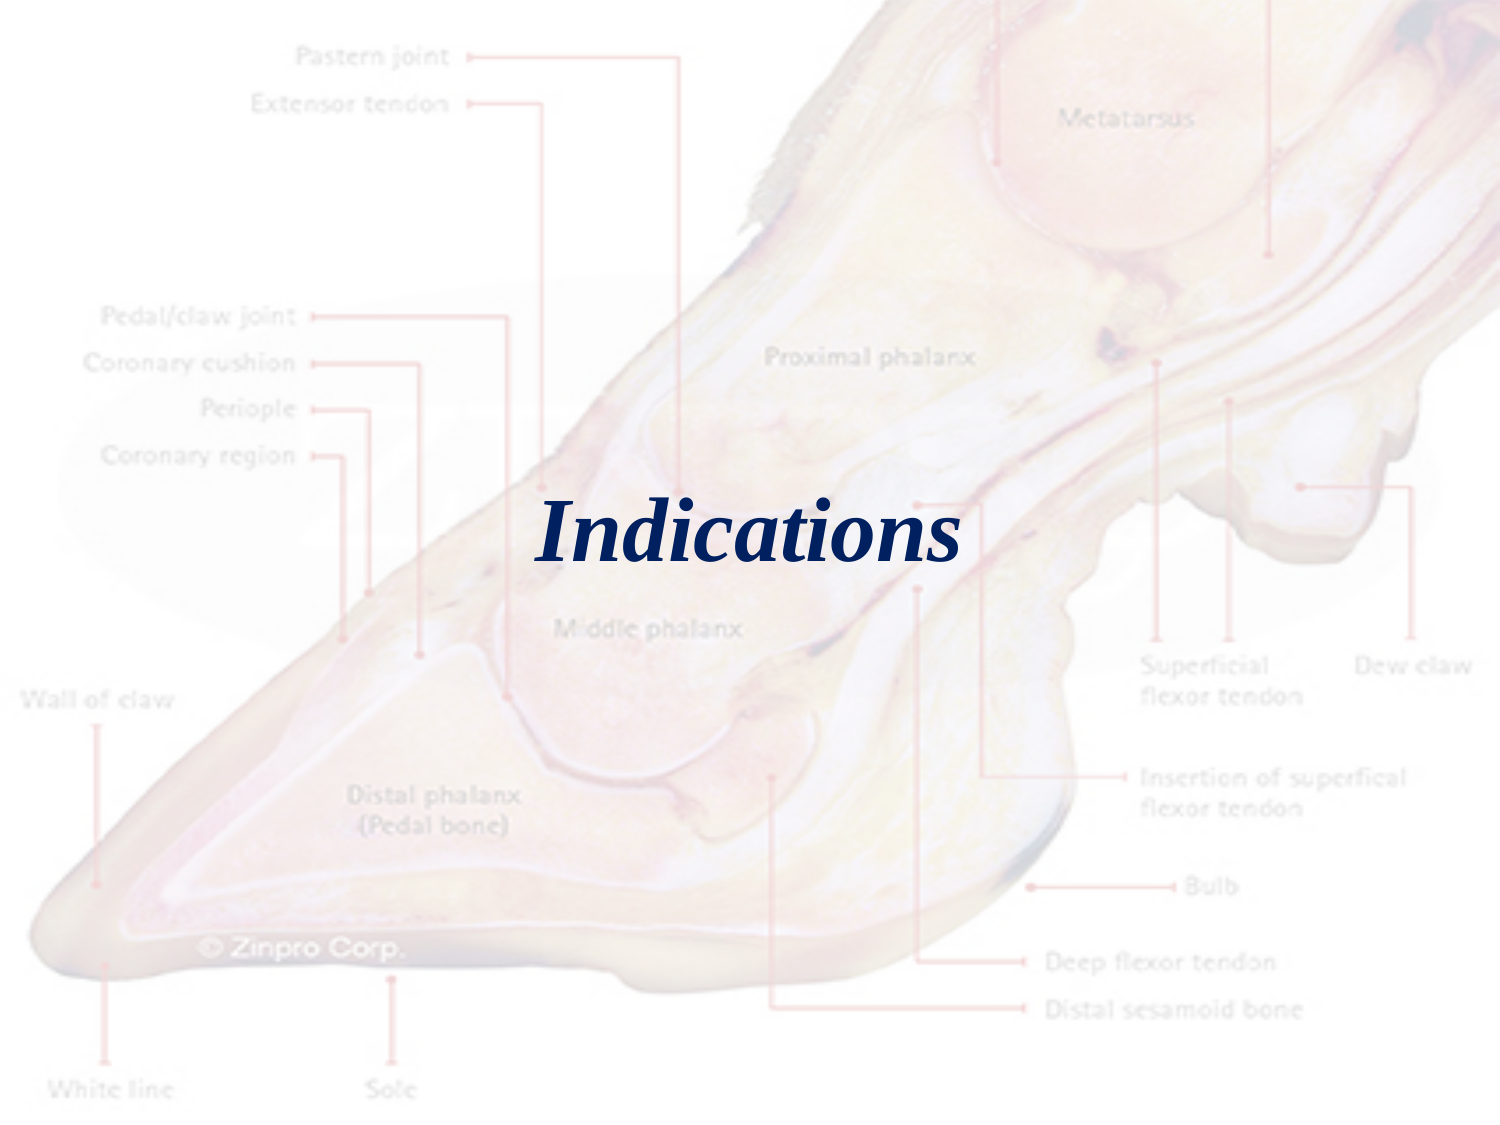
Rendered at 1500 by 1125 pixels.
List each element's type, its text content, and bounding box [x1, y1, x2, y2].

title Indications [112, 349, 1388, 700]
